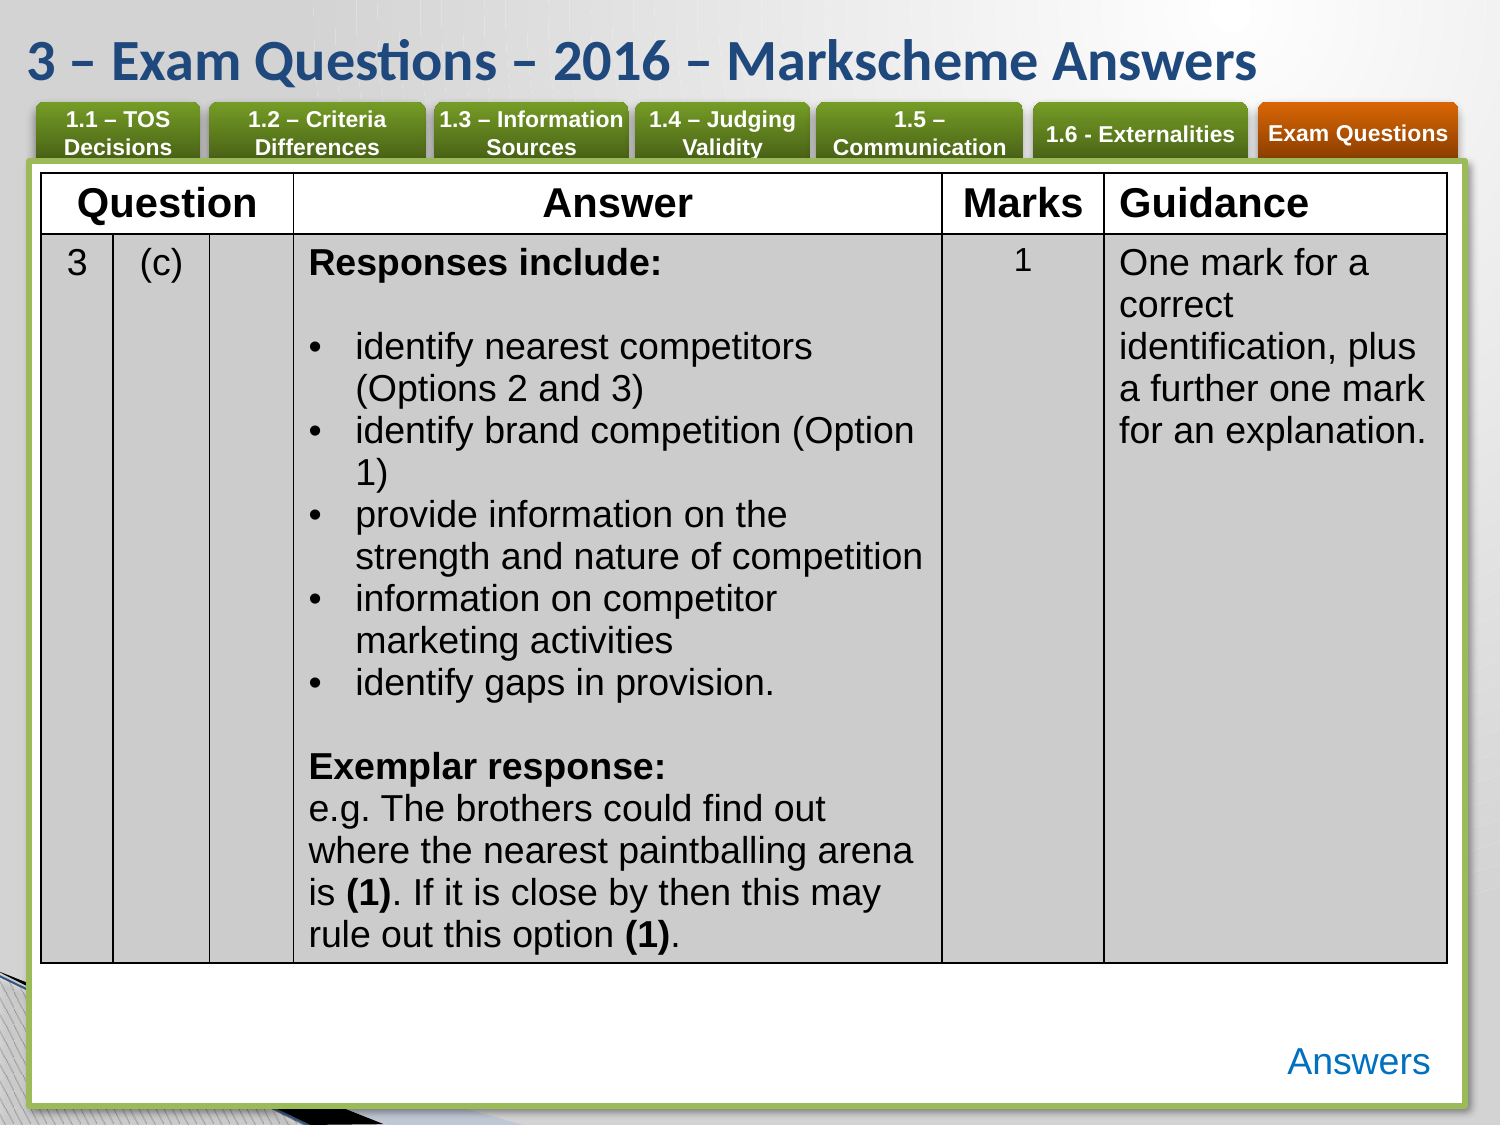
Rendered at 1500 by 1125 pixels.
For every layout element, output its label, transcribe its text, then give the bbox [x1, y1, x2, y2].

table_cell 3 [42, 235, 112, 962]
title 3 – Exam Questions – 2016 – Markscheme Answers [11, 11, 1465, 102]
table_header Marks [943, 174, 1103, 233]
text_box Answers [1272, 1029, 1446, 1090]
table_header Question [42, 174, 293, 233]
table_cell 1 [943, 235, 1103, 962]
table_cell (c) [114, 235, 209, 962]
table_header Guidance [1105, 174, 1446, 233]
picture [281, 1114, 303, 1125]
table_header Answer [294, 174, 941, 233]
table_cell Responses include: identify nearest competitors (Options 2 and 3) identify brand competition (Option 1) provide information on the strength and nature of competition information on competitor marketing activities identify gaps in provision. Exemplar response: e.g. The brothers could find out where the nearest paintballing arena is (1). If it is close by then this may rule out this option (1). [294, 235, 941, 962]
table_cell [210, 235, 293, 962]
table_cell One mark for a correct identification, plus a further one mark for an explanation. [1105, 235, 1446, 962]
